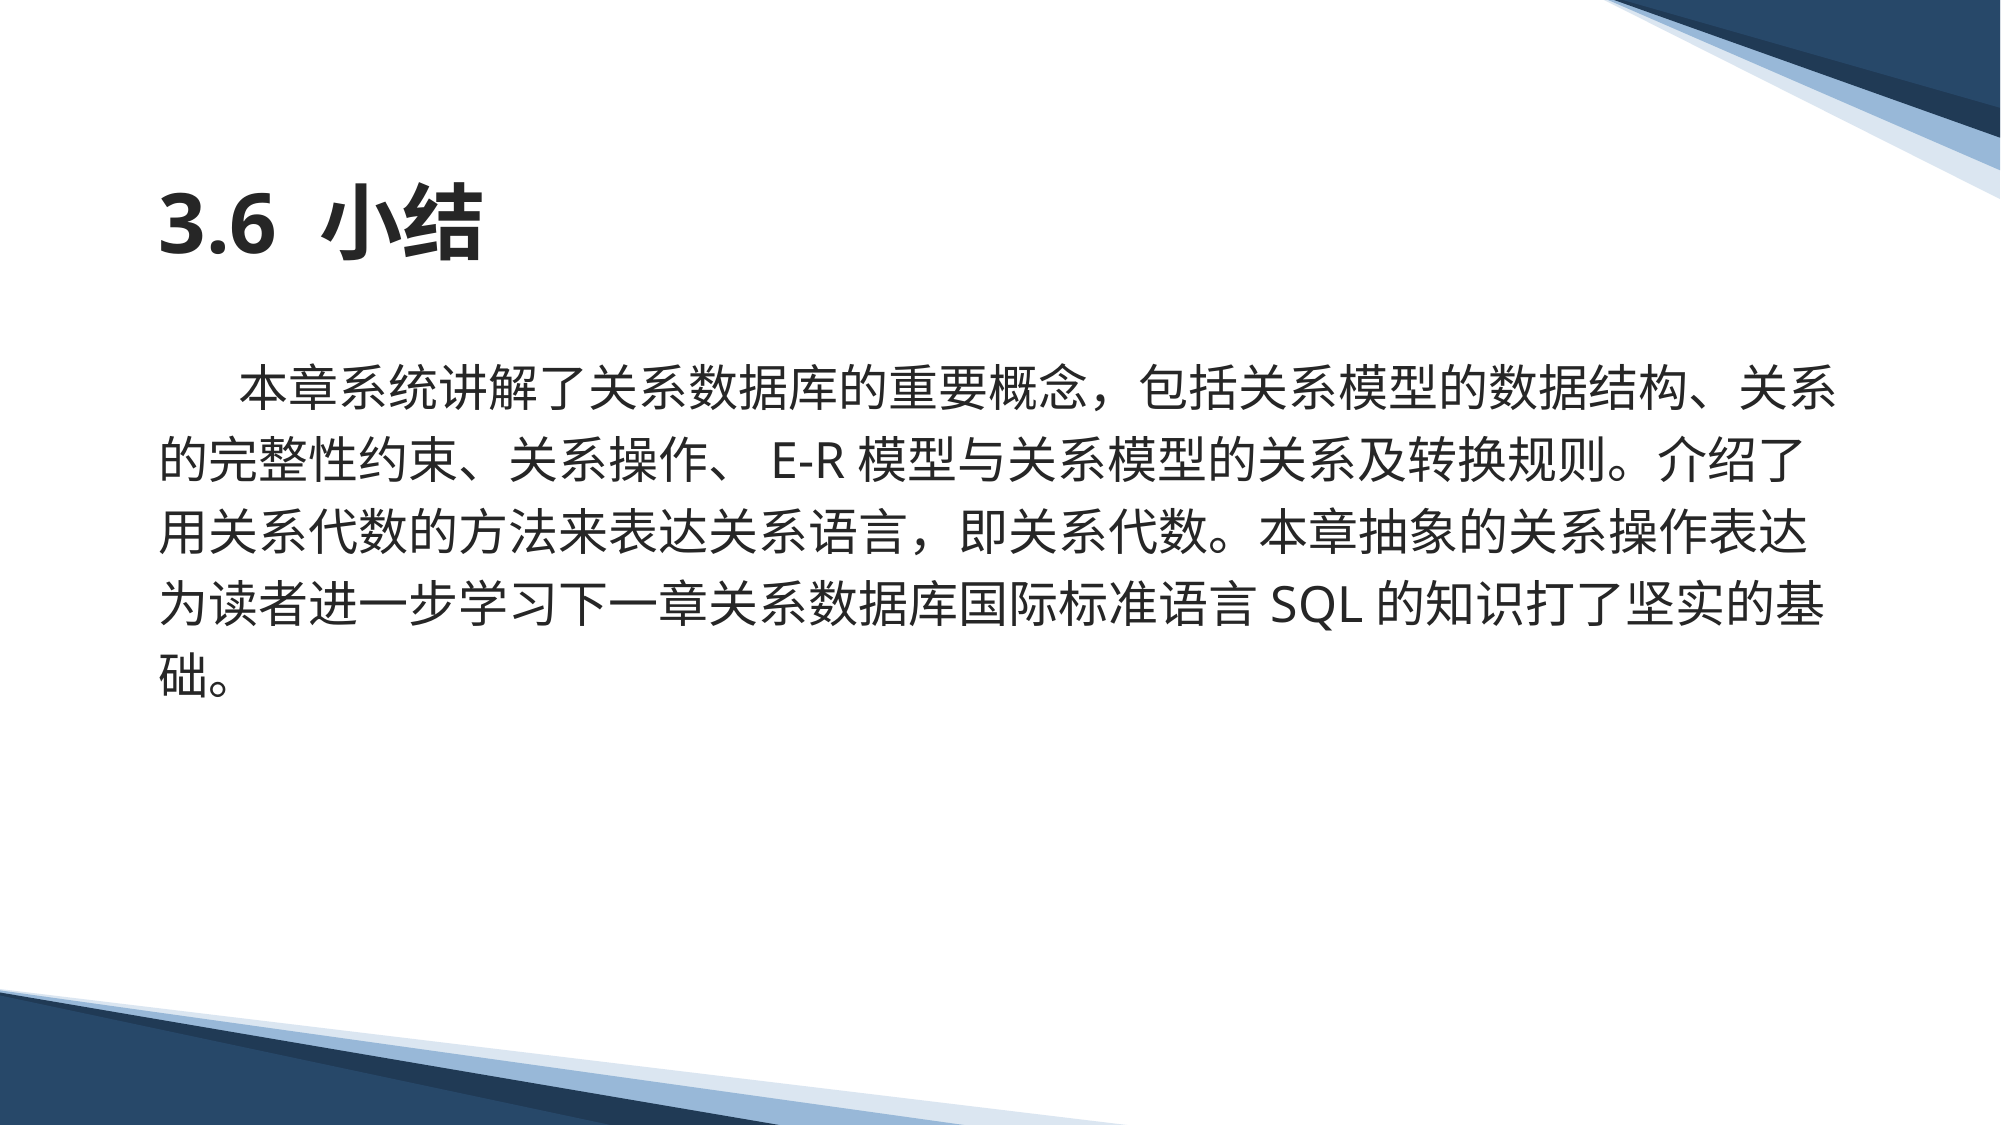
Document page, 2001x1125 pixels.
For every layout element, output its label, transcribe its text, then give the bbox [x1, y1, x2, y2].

list 本章系统讲解了关系数据库的重要概念，包括关系模型的数据结构、关系的完整性约束、关系操作、E-R模型与关系模型的关系及转换规则。介绍了用关系代数的方法来表达关系语言，即关系代数。本章抽象的关系操作表达为读者进一步学习下一章关系数据库国际标准语言SQL的知识打了坚实的基础。 [143, 337, 1857, 788]
title 3.6 小结 [143, 54, 1857, 280]
